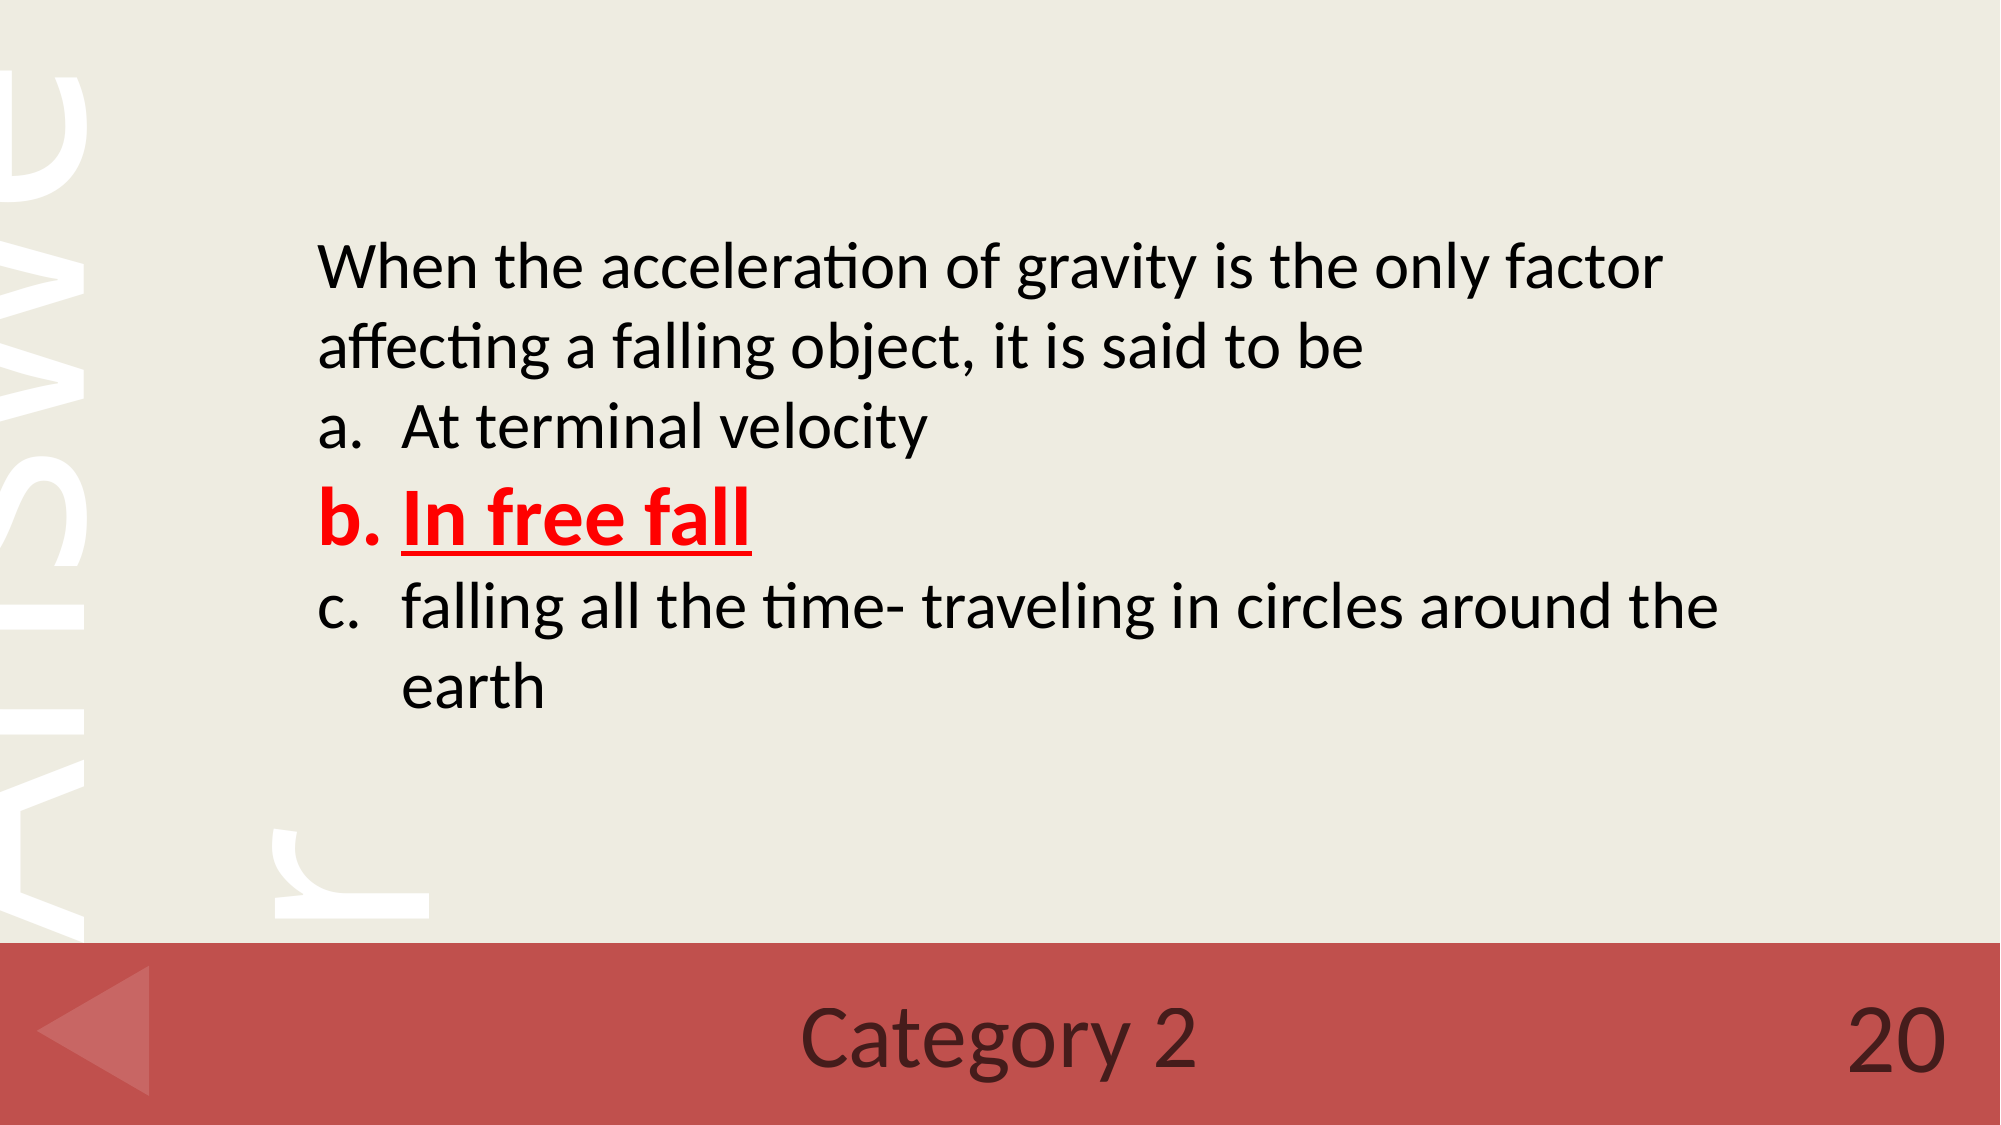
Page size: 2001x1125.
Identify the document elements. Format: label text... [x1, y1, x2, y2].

list 20 [1900, 967, 1963, 1097]
title Category 2 [99, 937, 1900, 1125]
list When the acceleration of gravity is the only factor affecting a falling object, it is said to be At terminal velocity In free fall falling all the time- traveling in circles around the earth [302, 307, 1760, 636]
